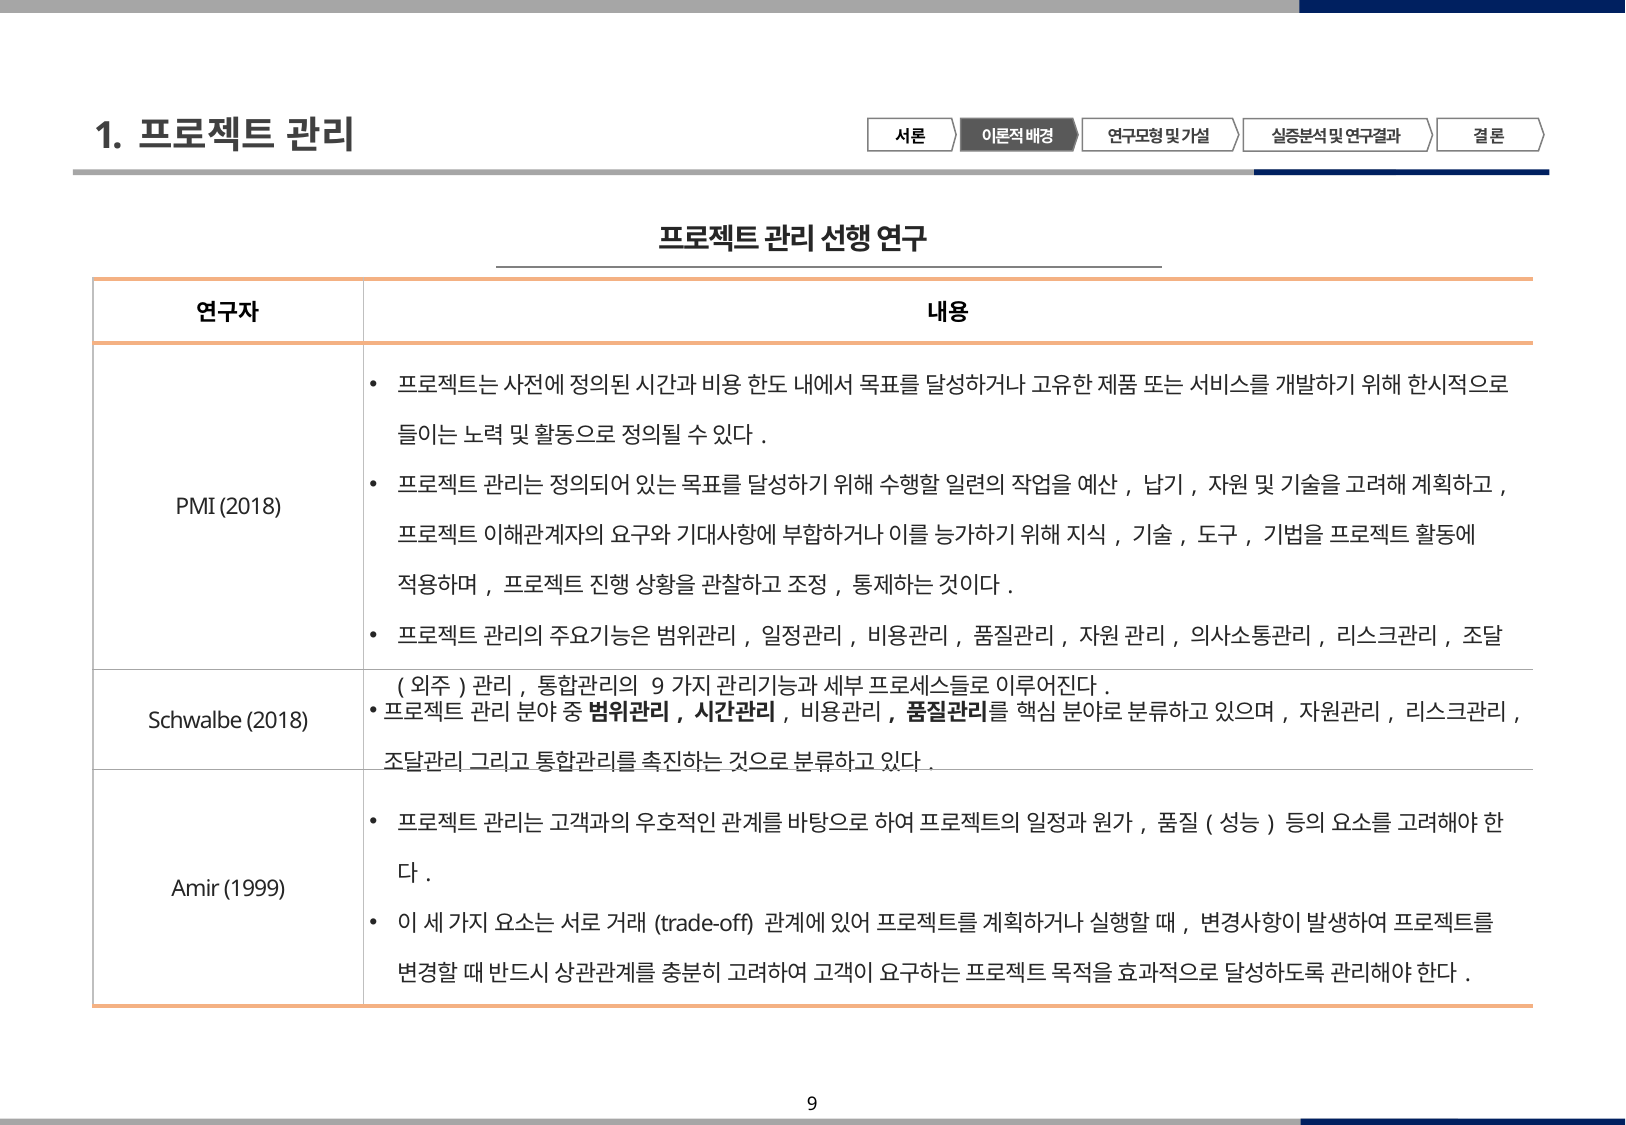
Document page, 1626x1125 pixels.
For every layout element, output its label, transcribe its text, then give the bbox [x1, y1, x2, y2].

table_cell 프로젝트 관리 분야 중 범위관리, 시간관리, 비용관리, 품질관리를 핵심 분야로 분류하고 있으며, 자원관리, 리스크관리, 조달관리 그리고 통합관리를 촉진하는 것으로 분류하고 있다. [364, 670, 1533, 769]
table_cell PMI (2018) [94, 345, 363, 669]
table_header 내용 [364, 281, 1533, 341]
table_cell 프로젝트는 사전에 정의된 시간과 비용 한도 내에서 목표를 달성하거나 고유한 제품 또는 서비스를 개발하기 위해 한시적으로 들이는 노력 및 활동으로 정의될 수 있다. 프로젝트 관리는 정의되어 있는 목표를 달성하기 위해 수행할 일련의 작업을 예산, 납기, 자원 및 기술을 고려해 계획하고, 프로젝트 이해관계자의 요구와 기대사항에 부합하거나 이를 능가하기 위해 지식, 기술, 도구, 기법을 프로젝트 활동에 적용하며, 프로젝트 진행 상황을 관찰하고 조정, 통제하는 것이다. 프로젝트 관리의 주요기능은 범위관리, 일정관리, 비용관리, 품질관리, 자원 관리, 의사소통관리, 리스크관리, 조달(외주)관리, 통합관리의 9가지 관리기능과 세부 프로세스들로 이루어진다. [364, 345, 1533, 669]
table_cell 프로젝트 관리는 고객과의 우호적인 관계를 바탕으로 하여 프로젝트의 일정과 원가, 품질(성능) 등의 요소를 고려해야 한다. 이 세 가지 요소는 서로 거래(trade-off) 관계에 있어 프로젝트를 계획하거나 실행할 때, 변경사항이 발생하여 프로젝트를 변경할 때 반드시 상관관계를 충분히 고려하여 고객이 요구하는 프로젝트 목적을 효과적으로 달성하도록 관리해야 한다. [364, 770, 1533, 1004]
table_cell Schwalbe (2018) [94, 670, 363, 769]
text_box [460, 208, 1162, 268]
text_box 1. 프로젝트 관리 [78, 91, 1544, 166]
table_header 연구자 [94, 281, 363, 341]
table_cell Amir (1999) [94, 770, 363, 1004]
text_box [867, 118, 1544, 152]
